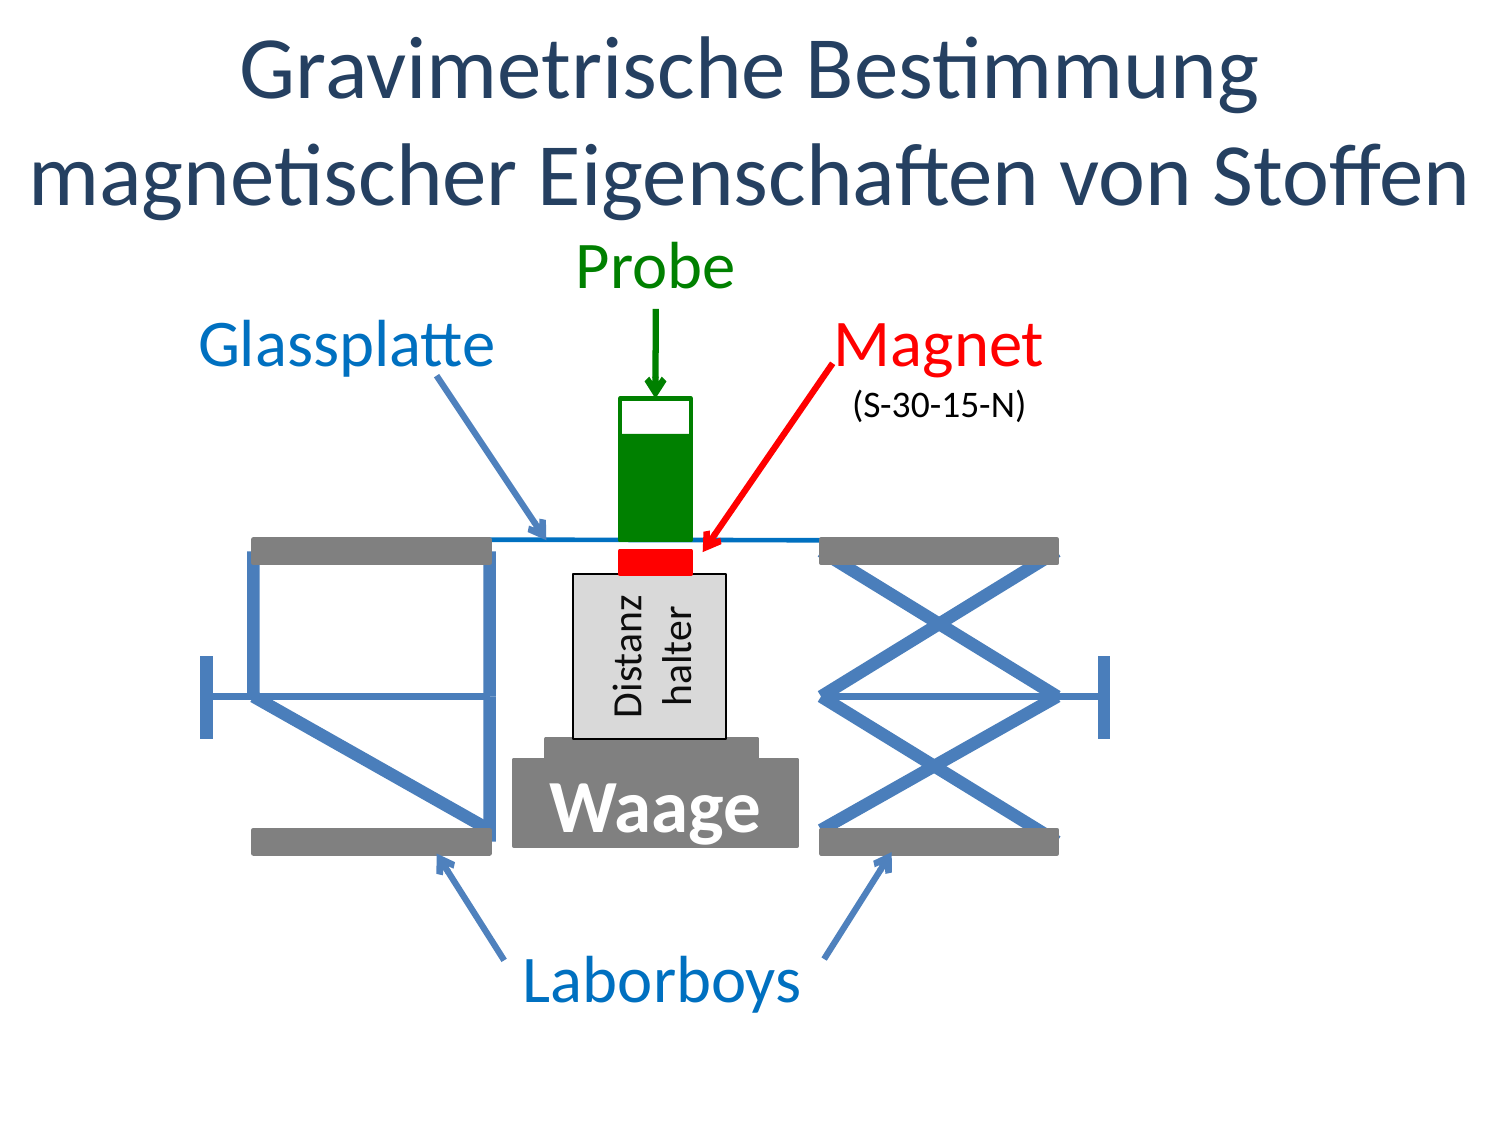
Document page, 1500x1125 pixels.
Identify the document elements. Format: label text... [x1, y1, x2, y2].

text_box Probe [533, 214, 779, 309]
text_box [206, 539, 490, 854]
text_box Waage [512, 758, 799, 848]
text_box [544, 737, 759, 763]
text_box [436, 375, 547, 541]
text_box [436, 853, 505, 961]
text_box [823, 851, 892, 960]
title Gravimetrische Bestimmung magnetischer Eigenschaften von Stoffen [0, 0, 1500, 233]
text_box Glassplatte [85, 292, 511, 388]
text_box Distanzhalter [571, 572, 728, 741]
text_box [820, 539, 1105, 854]
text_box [702, 363, 833, 553]
text_box Magnet (S-30-15-N) [809, 292, 1070, 433]
text_box [618, 549, 693, 576]
text_box Laborboys [449, 928, 875, 1024]
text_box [619, 398, 692, 541]
